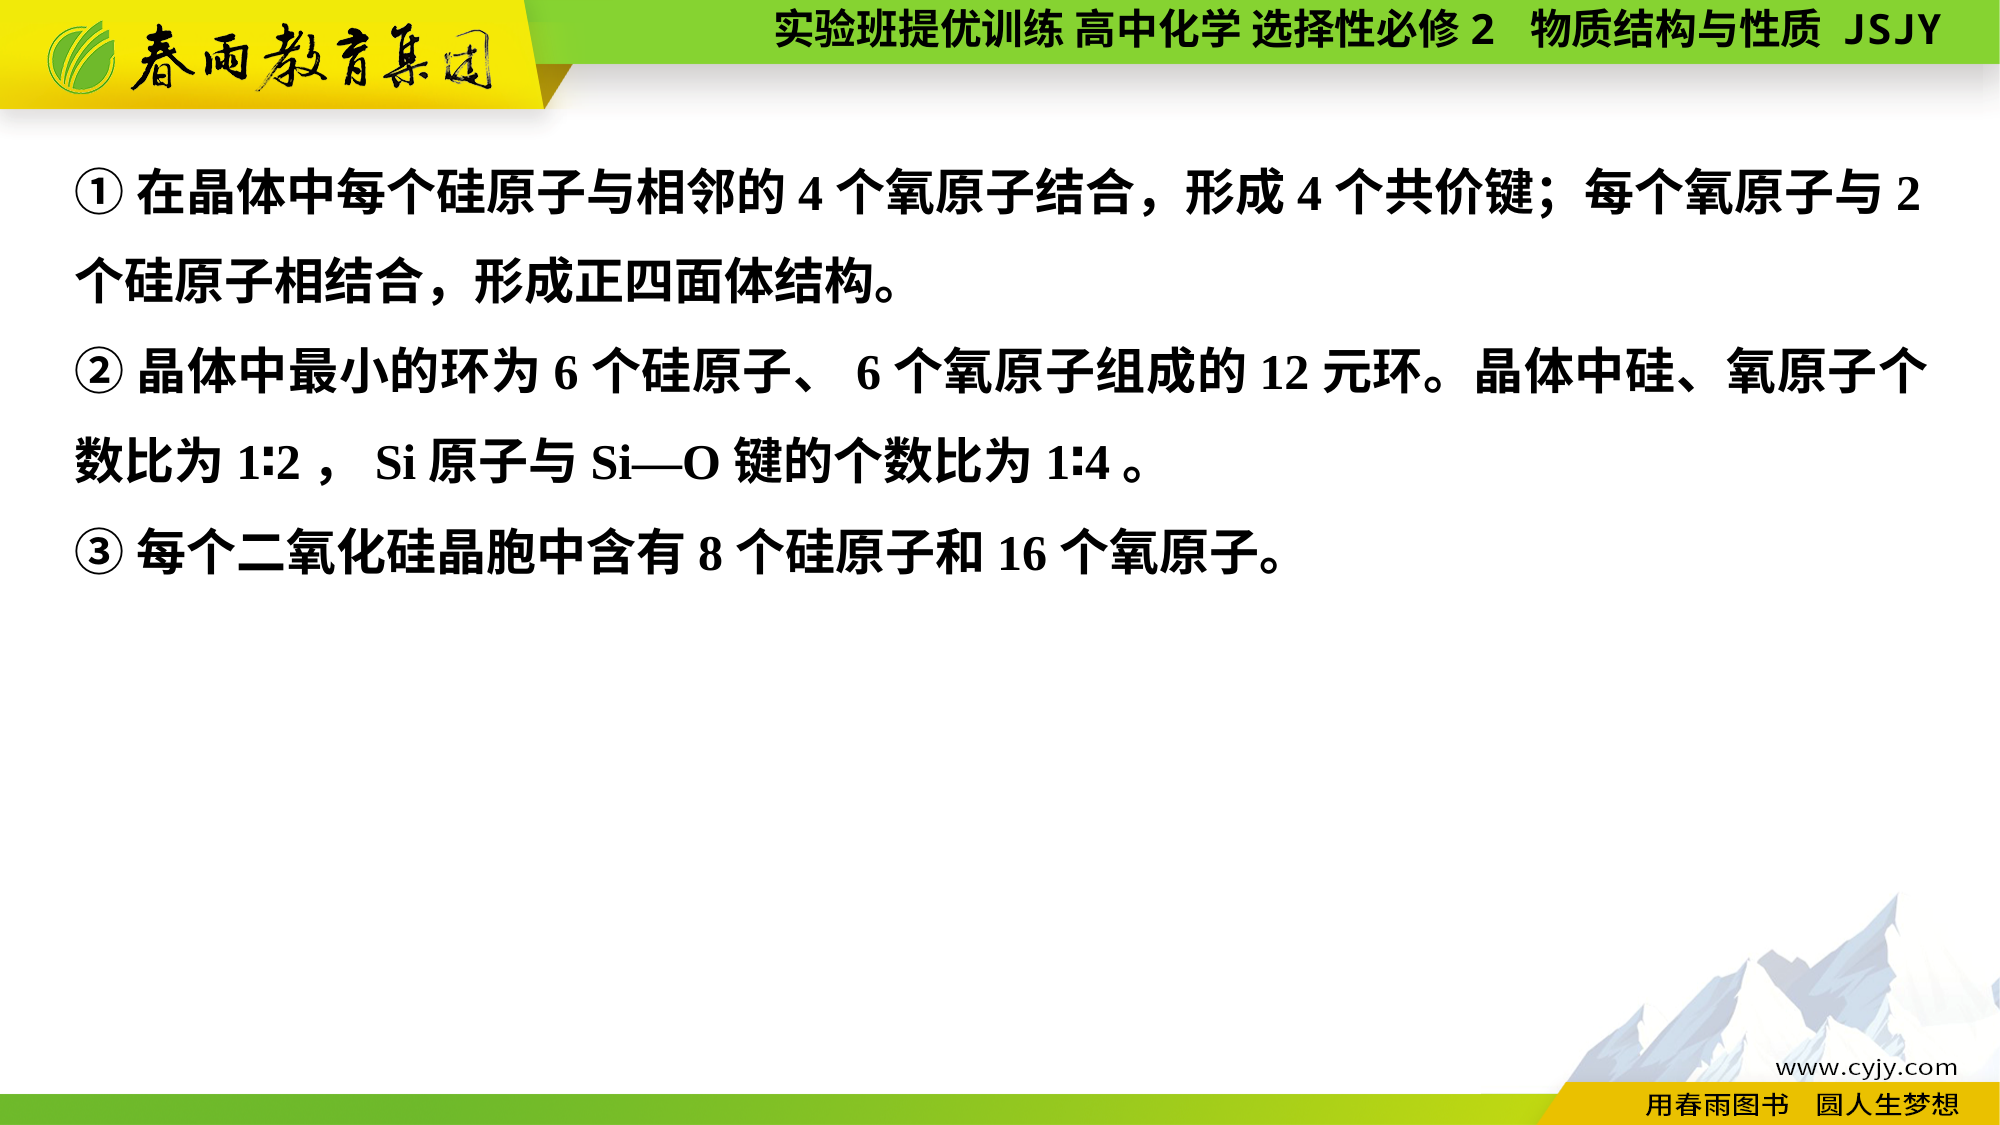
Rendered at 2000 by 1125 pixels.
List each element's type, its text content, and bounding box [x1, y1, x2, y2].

list ①在晶体中每个硅原子与相邻的4个氧原子结合，形成4个共价键；每个氧原子与2个硅原子相结合，形成正四面体结构。 ②晶体中最小的环为6个硅原子、6个氧原子组成的12元环。晶体中硅、氧原子个数比为1∶2，Si原子与Si—O键的个数比为1∶4。 ③每个二氧化硅晶胞中含有8个硅原子和16个氧原子。 [59, 122, 1944, 592]
picture [0, 0, 2000, 1125]
